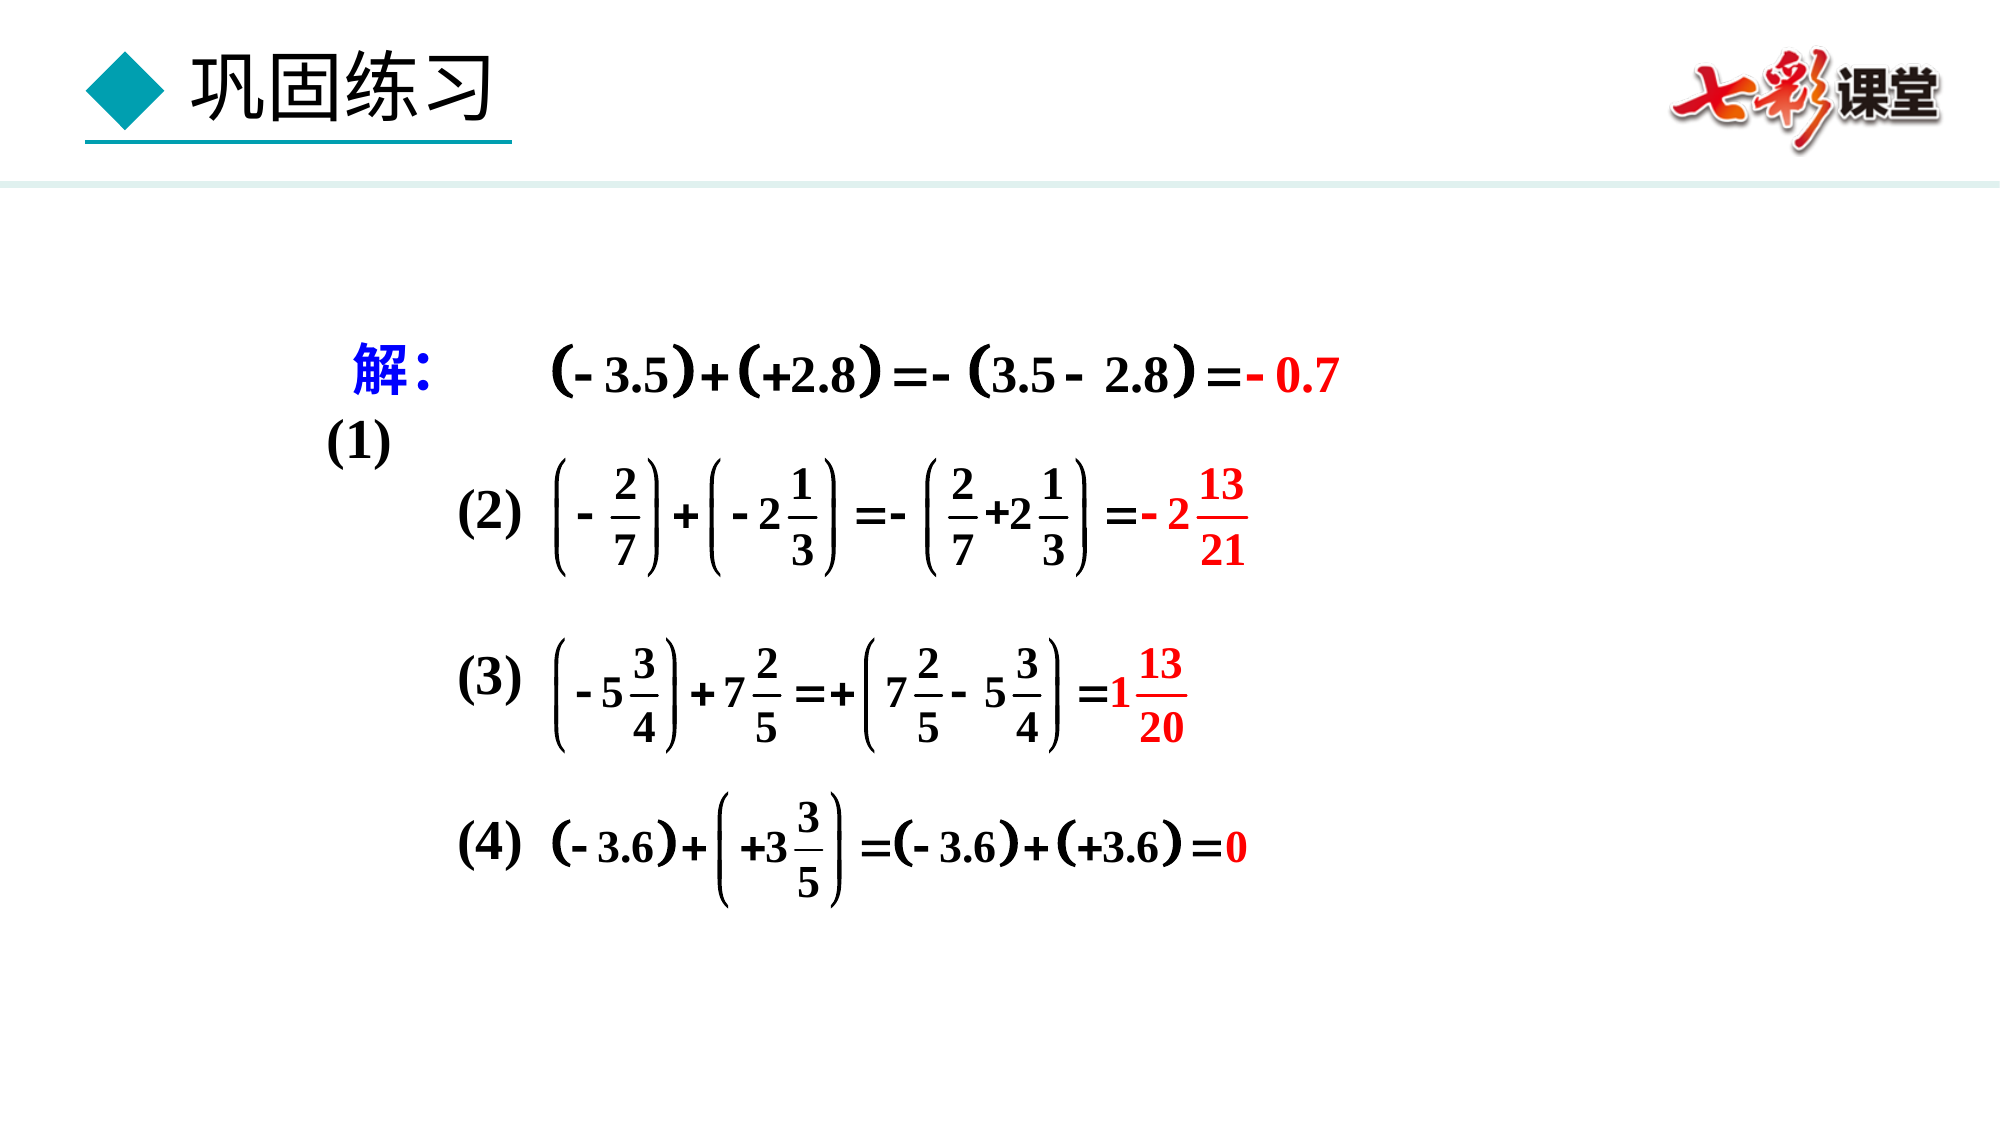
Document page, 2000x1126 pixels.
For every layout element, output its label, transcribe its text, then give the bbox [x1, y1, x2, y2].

text_box (2) [437, 462, 540, 550]
text_box (3) [437, 628, 543, 716]
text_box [544, 335, 1351, 424]
text_box 解：(1) [306, 324, 546, 480]
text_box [545, 781, 1258, 916]
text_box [545, 447, 1259, 585]
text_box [545, 627, 1196, 761]
picture [1666, 42, 1948, 157]
text_box (4) [437, 793, 540, 881]
